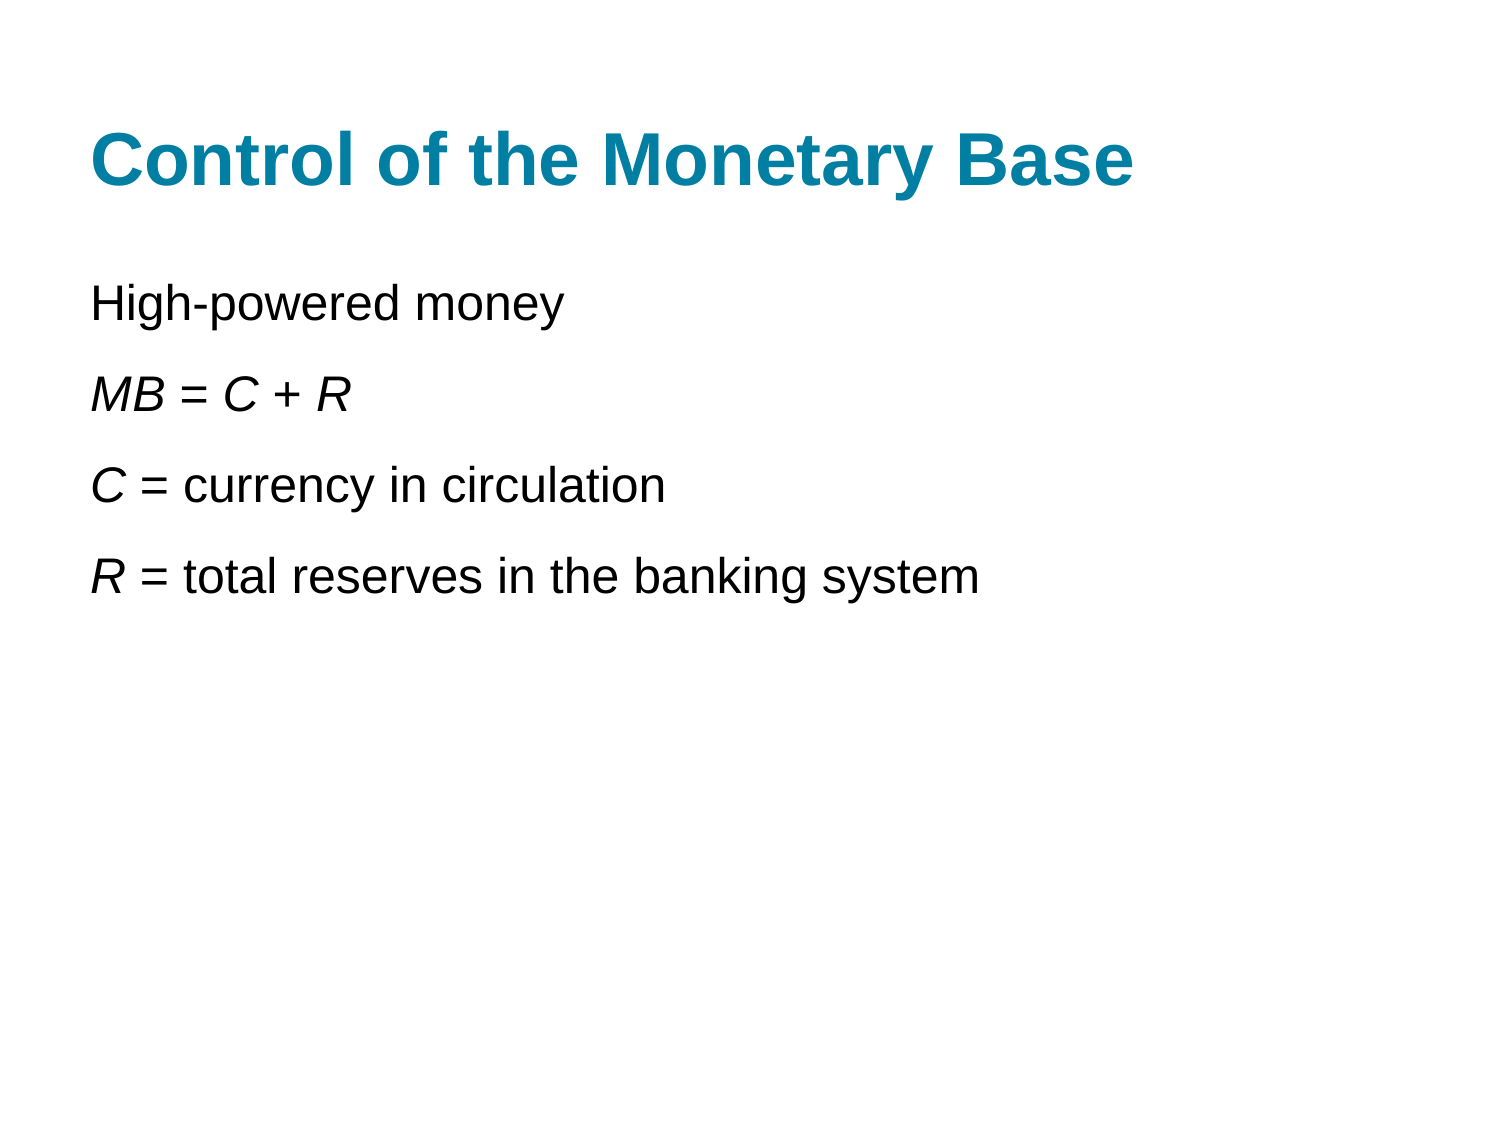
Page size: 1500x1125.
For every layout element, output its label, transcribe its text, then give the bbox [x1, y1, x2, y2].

list High-powered money M B = C + R C = currency in circulation R = total reserves in the banking system [75, 255, 1426, 1021]
title Control of the Monetary Base [75, 35, 1425, 216]
